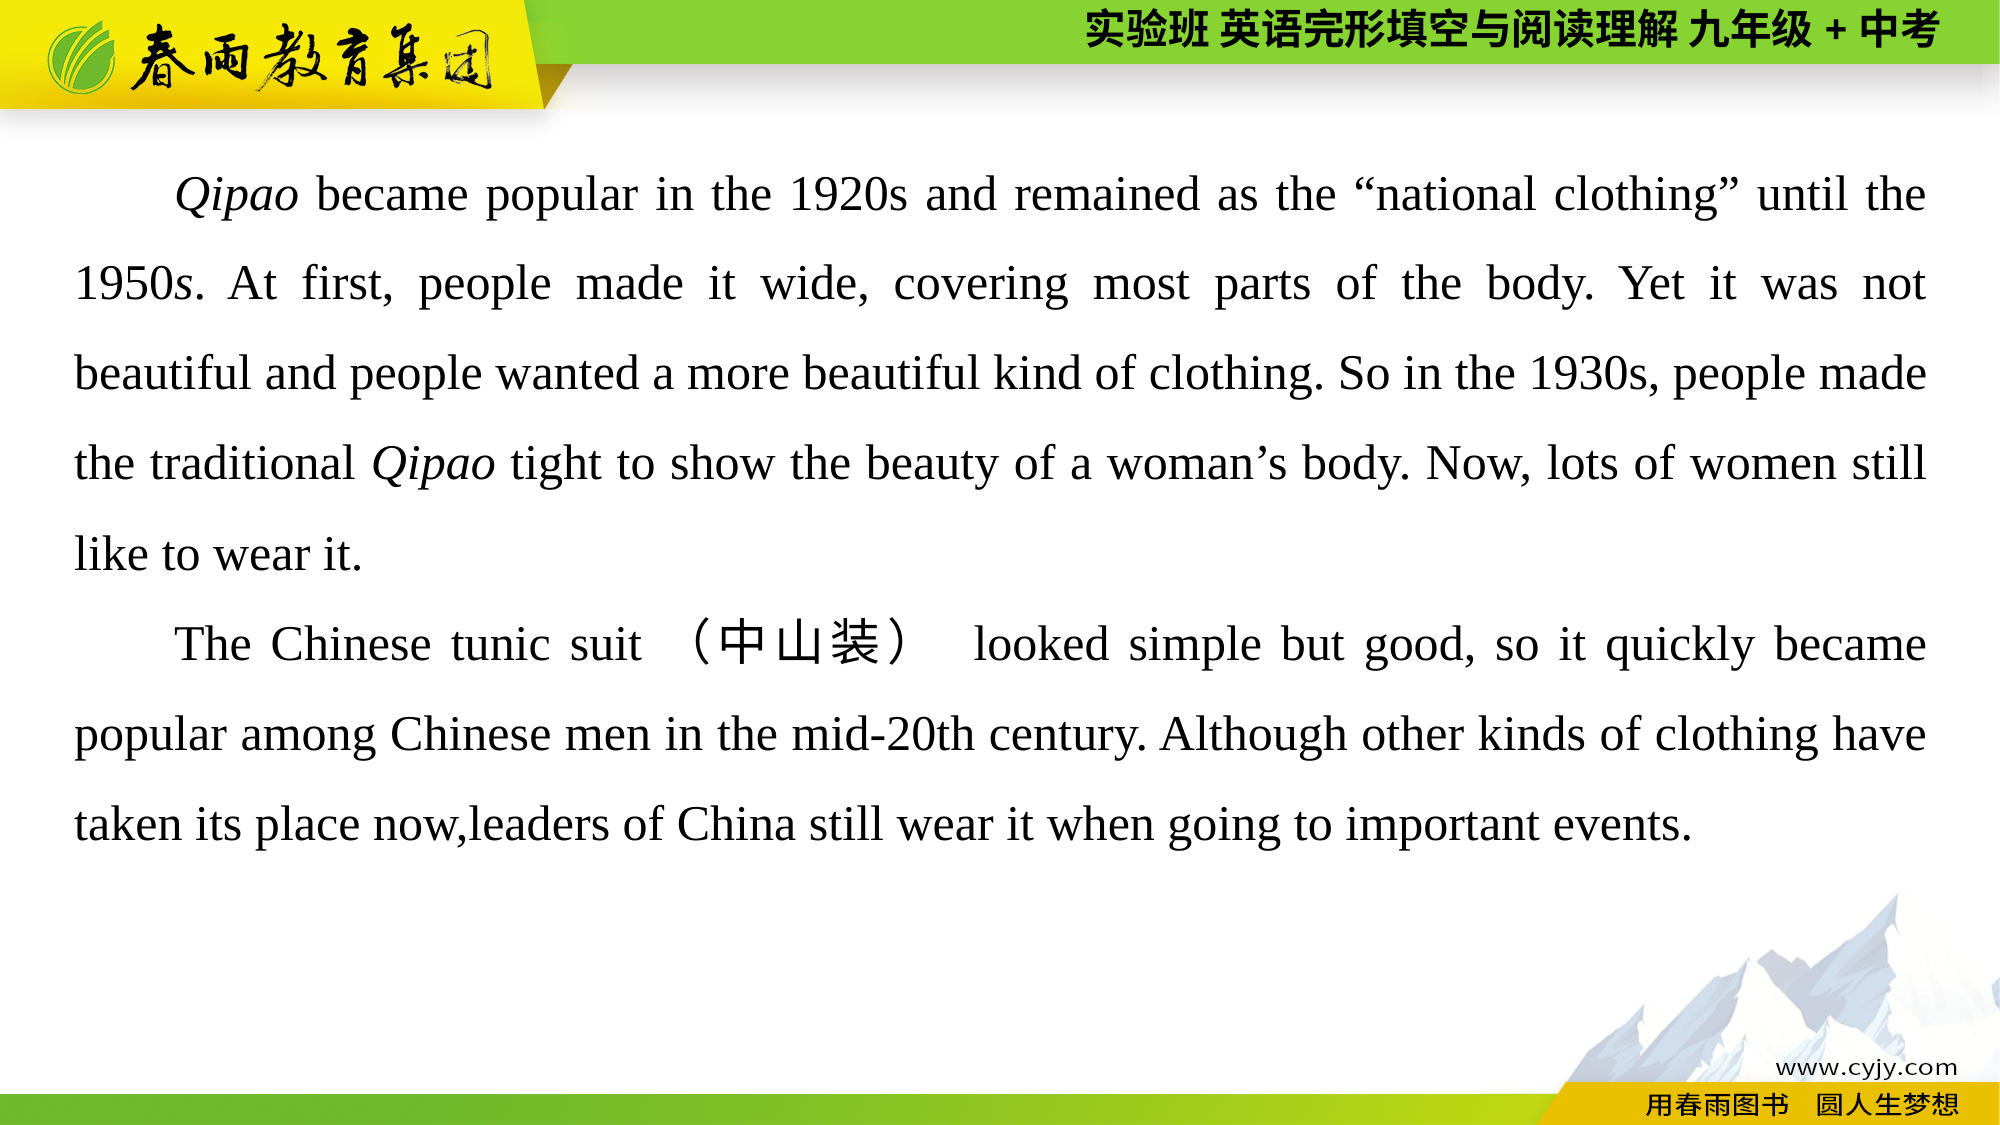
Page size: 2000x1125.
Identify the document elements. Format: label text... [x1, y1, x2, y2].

picture [0, 0, 2000, 1125]
list Qipao became popular in the 1920s and remained as the “national clothing” until the 1950s. At first, people made it wide, covering most parts of the body. Yet it was not beautiful and people wanted a more beautiful kind of clothing. So in the 1930s, people made the traditional Qipao tight to show the beauty of a woman’s body. Now, lots of women still like to wear it. The Chinese tunic suit（中山装） looked simple but good, so it quickly became popular among Chinese men in the mid-20th century. Although other kinds of clothing have taken its place now,leaders of China still wear it when going to important events. [59, 122, 1944, 865]
